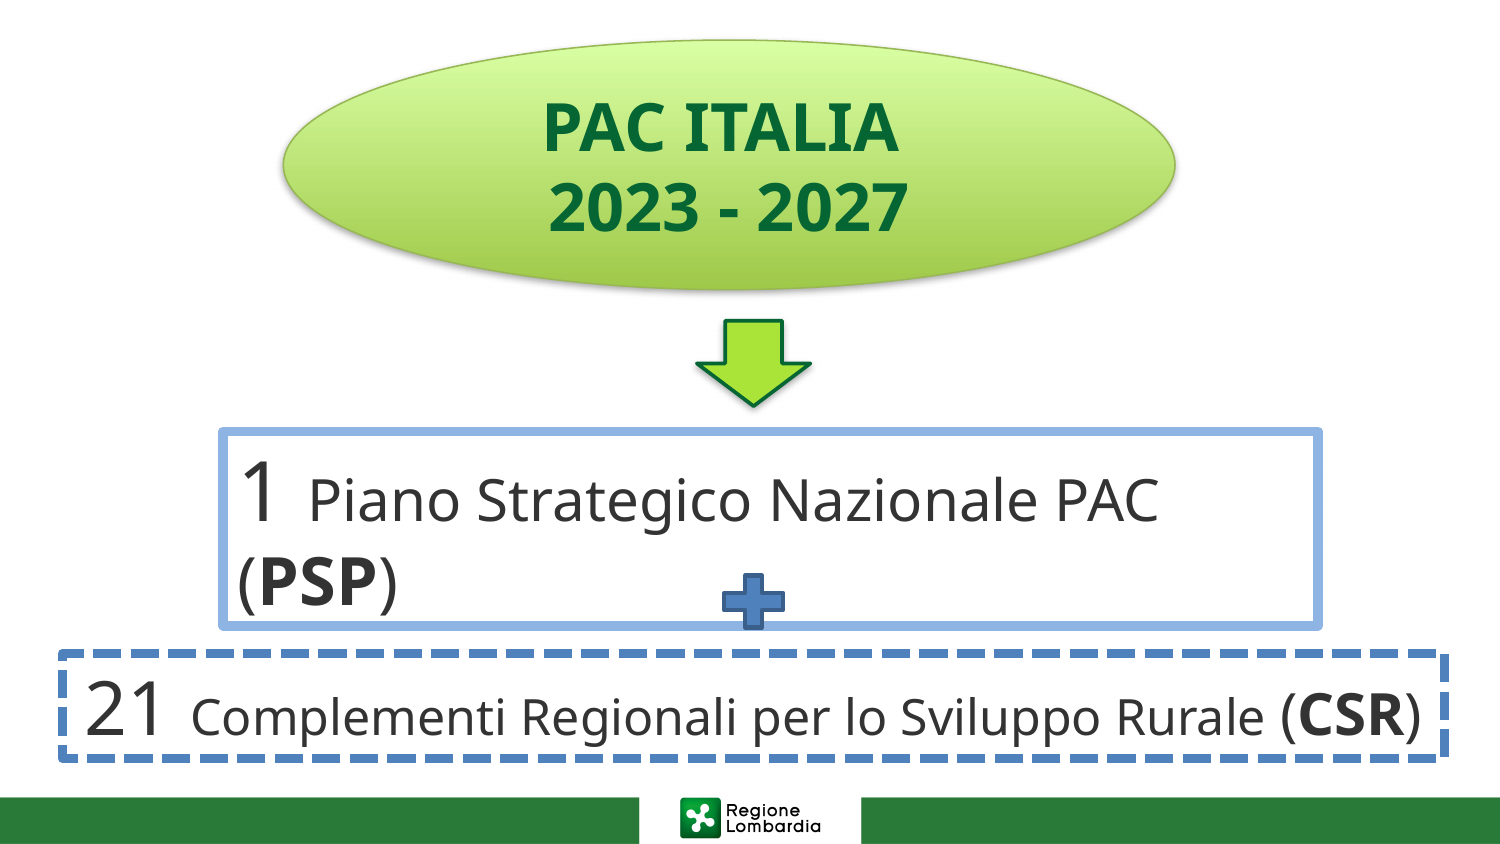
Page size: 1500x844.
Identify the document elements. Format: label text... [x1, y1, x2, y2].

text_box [62, 565, 1445, 760]
text_box PAC ITALIA 2023 - 2027 [282, 39, 1176, 291]
picture [0, 0, 1500, 844]
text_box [222, 320, 1319, 548]
